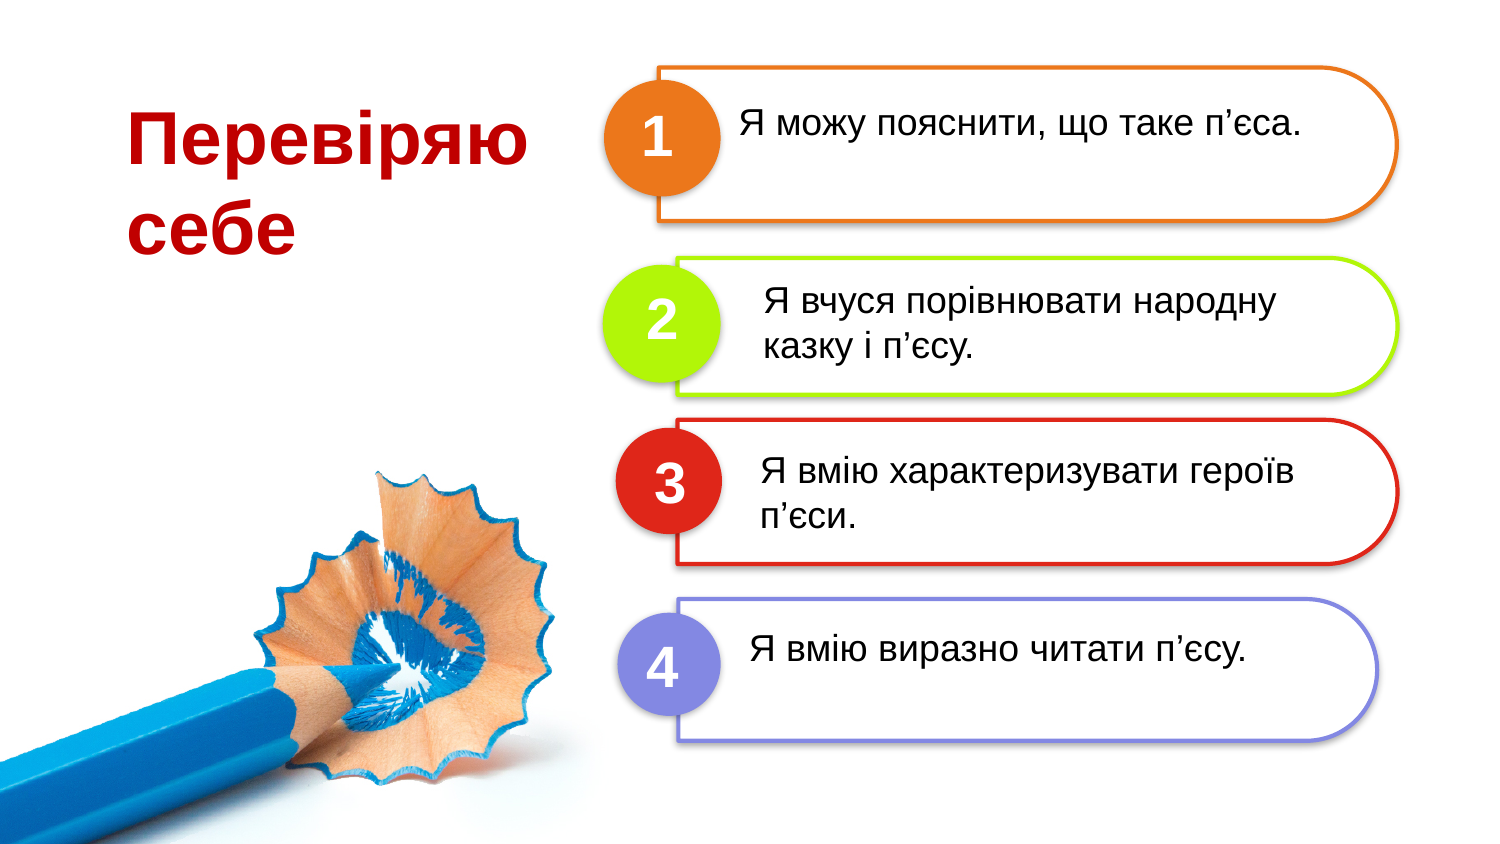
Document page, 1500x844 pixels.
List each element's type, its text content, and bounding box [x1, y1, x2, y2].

text_box [658, 121, 1398, 222]
text_box [676, 257, 1399, 396]
text_box [638, 611, 722, 717]
text_box 1 [614, 90, 702, 176]
text_box Я вмію характеризувати героїв п’єси. [745, 438, 1357, 544]
picture [0, 469, 636, 844]
text_box Я можу пояснити, що таке п’єса. [723, 90, 1394, 151]
text_box [616, 628, 631, 701]
text_box [614, 427, 723, 535]
text_box 4 [631, 621, 694, 707]
list Перевіряю себе [112, 79, 578, 281]
text_box [676, 419, 1399, 565]
text_box [603, 104, 614, 173]
text_box [617, 94, 722, 198]
text_box [677, 598, 1378, 742]
text_box [658, 66, 1376, 121]
text_box [601, 263, 722, 384]
text_box 3 [639, 437, 702, 523]
text_box Я вмію виразно читати п’єсу. [733, 616, 1376, 677]
text_box 2 [631, 273, 694, 359]
text_box [628, 79, 697, 90]
text_box Я вчуся порівнювати народну казку і п’єсу. [748, 268, 1378, 374]
